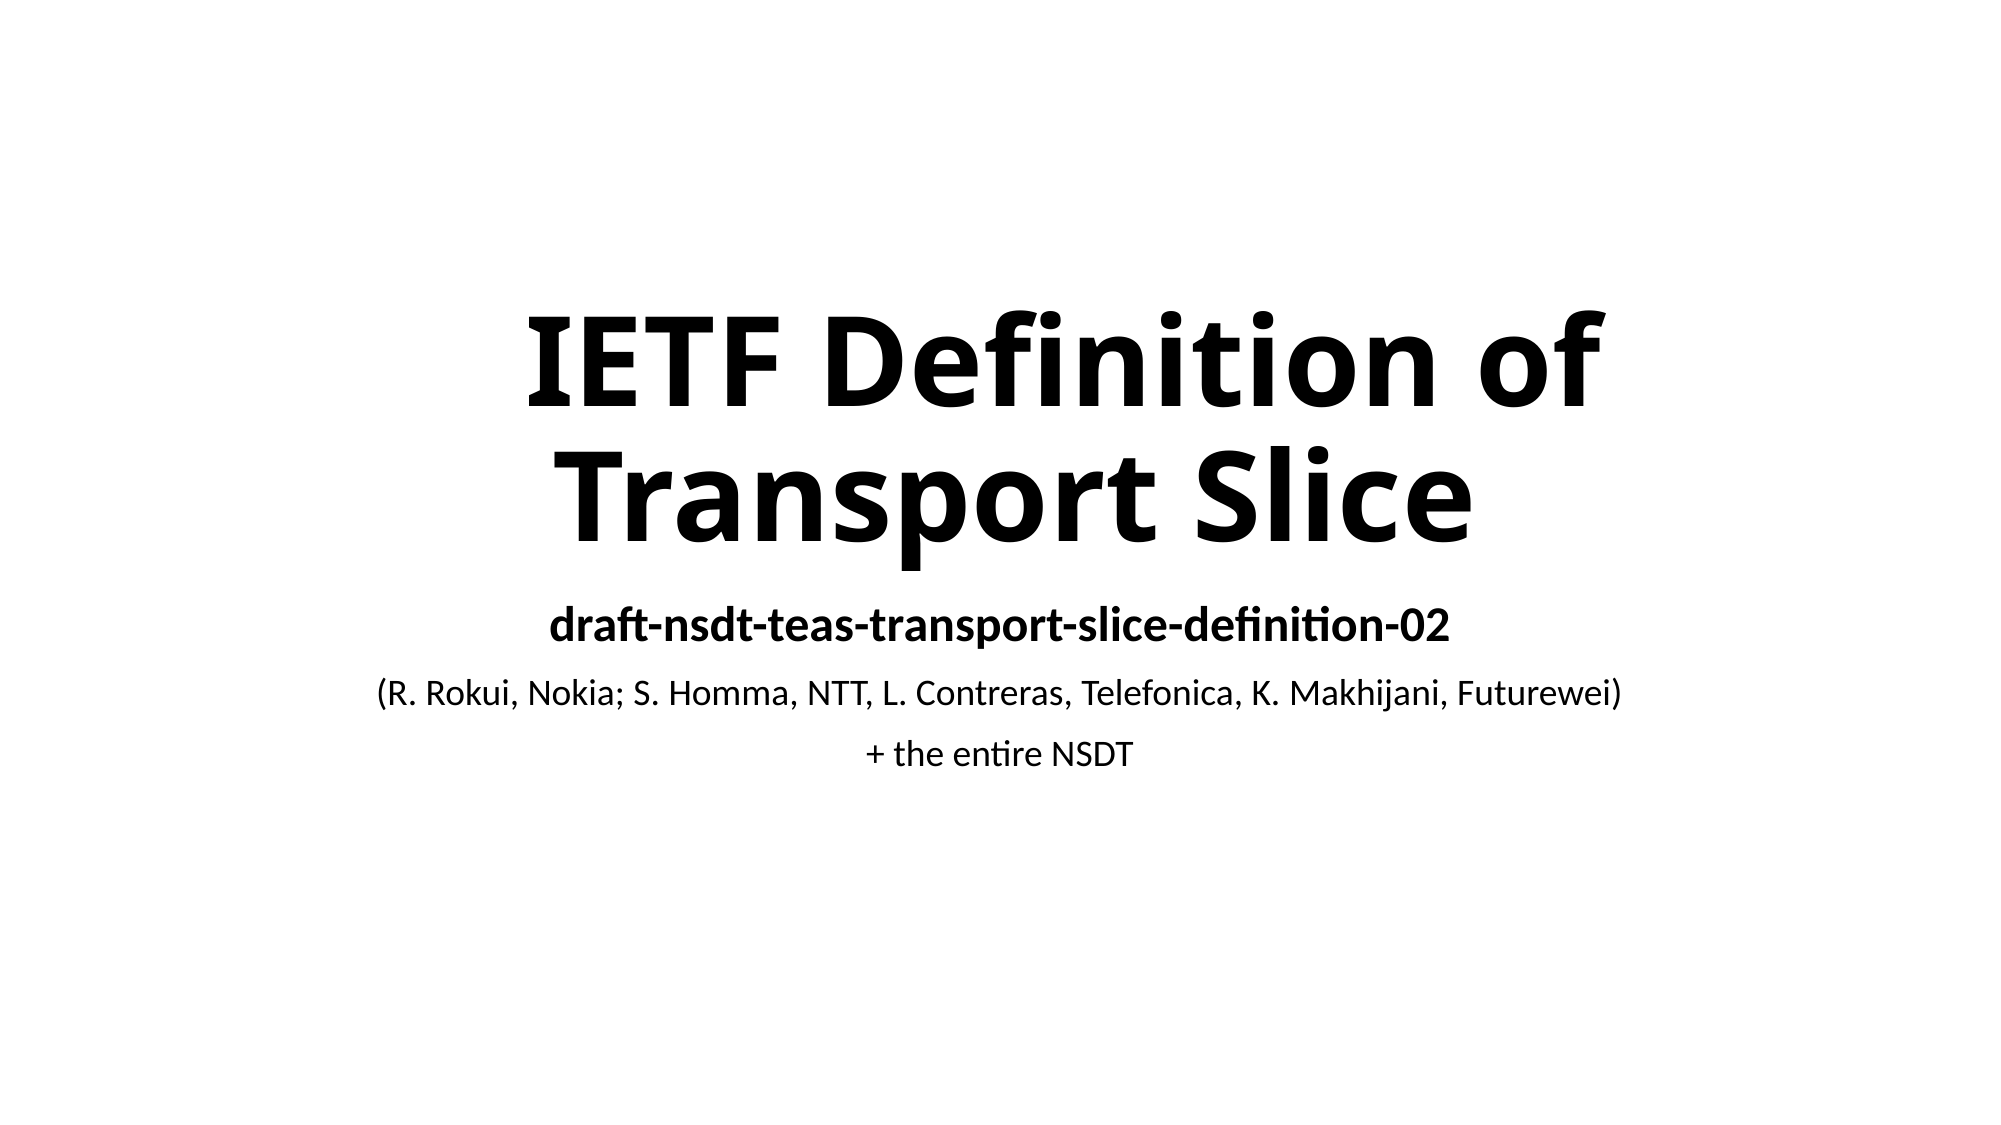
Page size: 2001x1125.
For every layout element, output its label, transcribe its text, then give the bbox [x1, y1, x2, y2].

subtitle draft-nsdt-teas-transport-slice-definition-02 (R. Rokui, Nokia; S. Homma, NTT, L. Contreras, Telefonica, K. Makhijani, Futurewei) + the entire NSDT [249, 590, 1750, 863]
title IETF Definition of Transport Slice [125, 184, 1904, 576]
